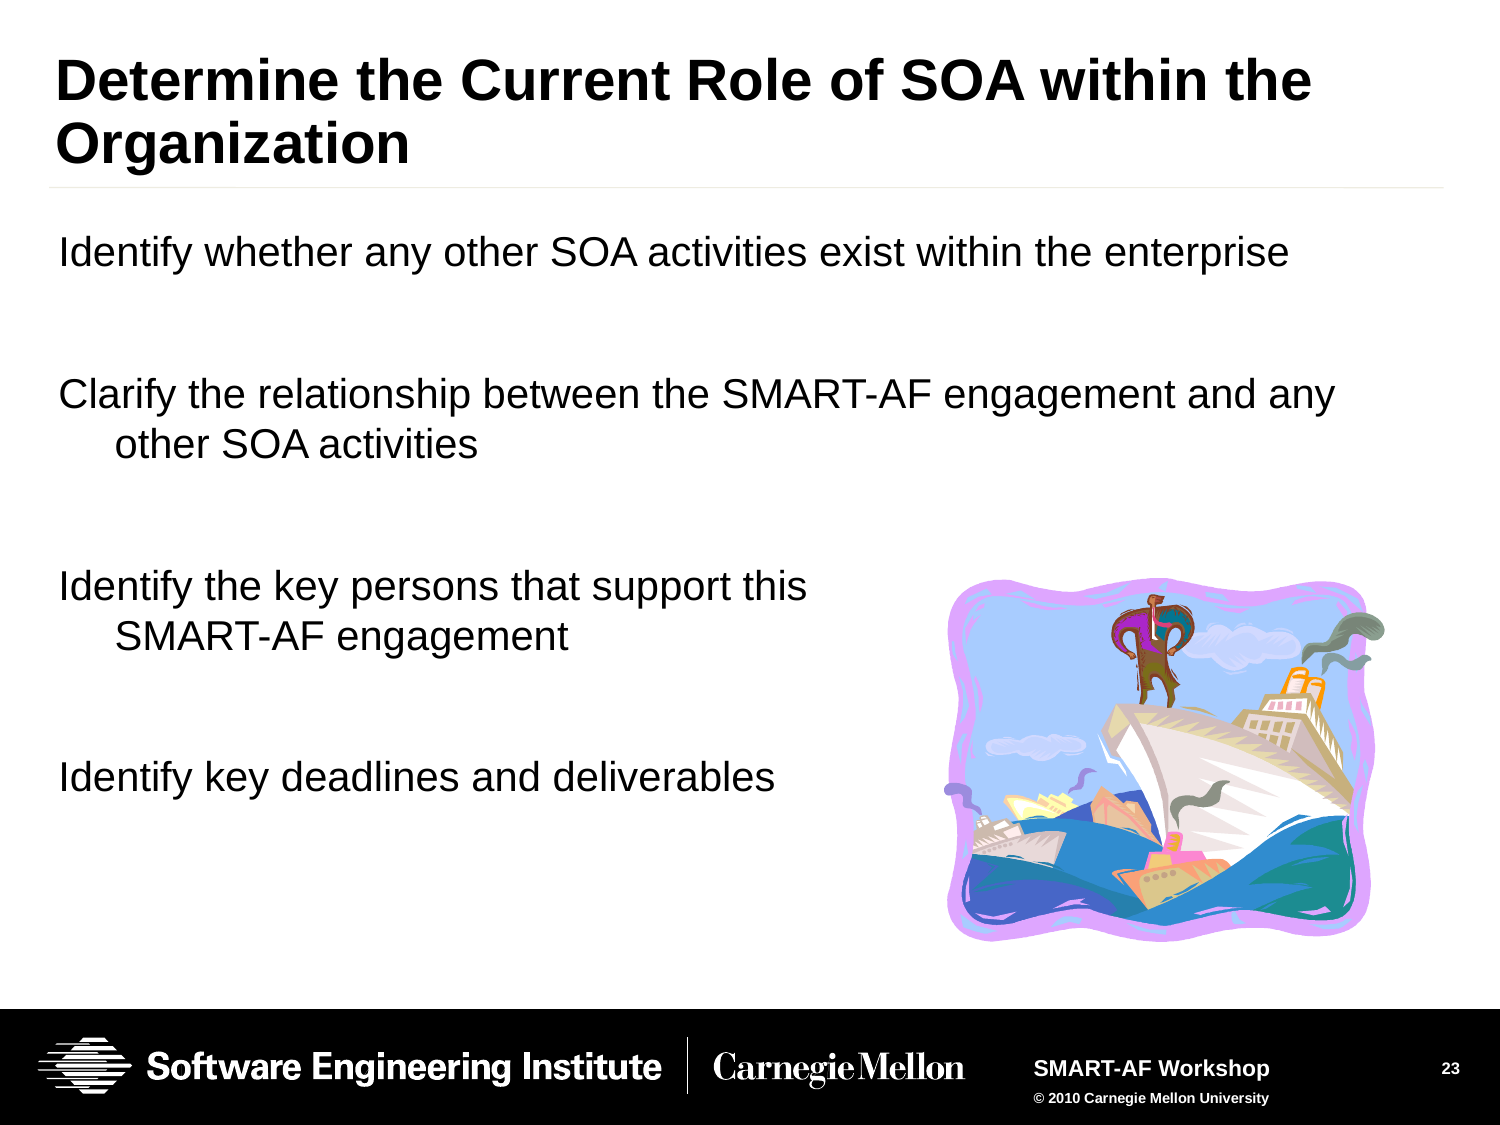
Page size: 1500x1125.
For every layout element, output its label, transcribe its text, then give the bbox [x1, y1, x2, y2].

picture [939, 572, 1391, 948]
title Determine the Current Role of SOA within the Organization [55, 49, 1451, 178]
list Identify whether any other SOA activities exist within the enterprise Clarify the relationship between the SMART-AF engagement and any other SOA activities Identify the key persons that support this SMART-AF engagement Identify key deadlines and deliverables [58, 224, 1438, 953]
